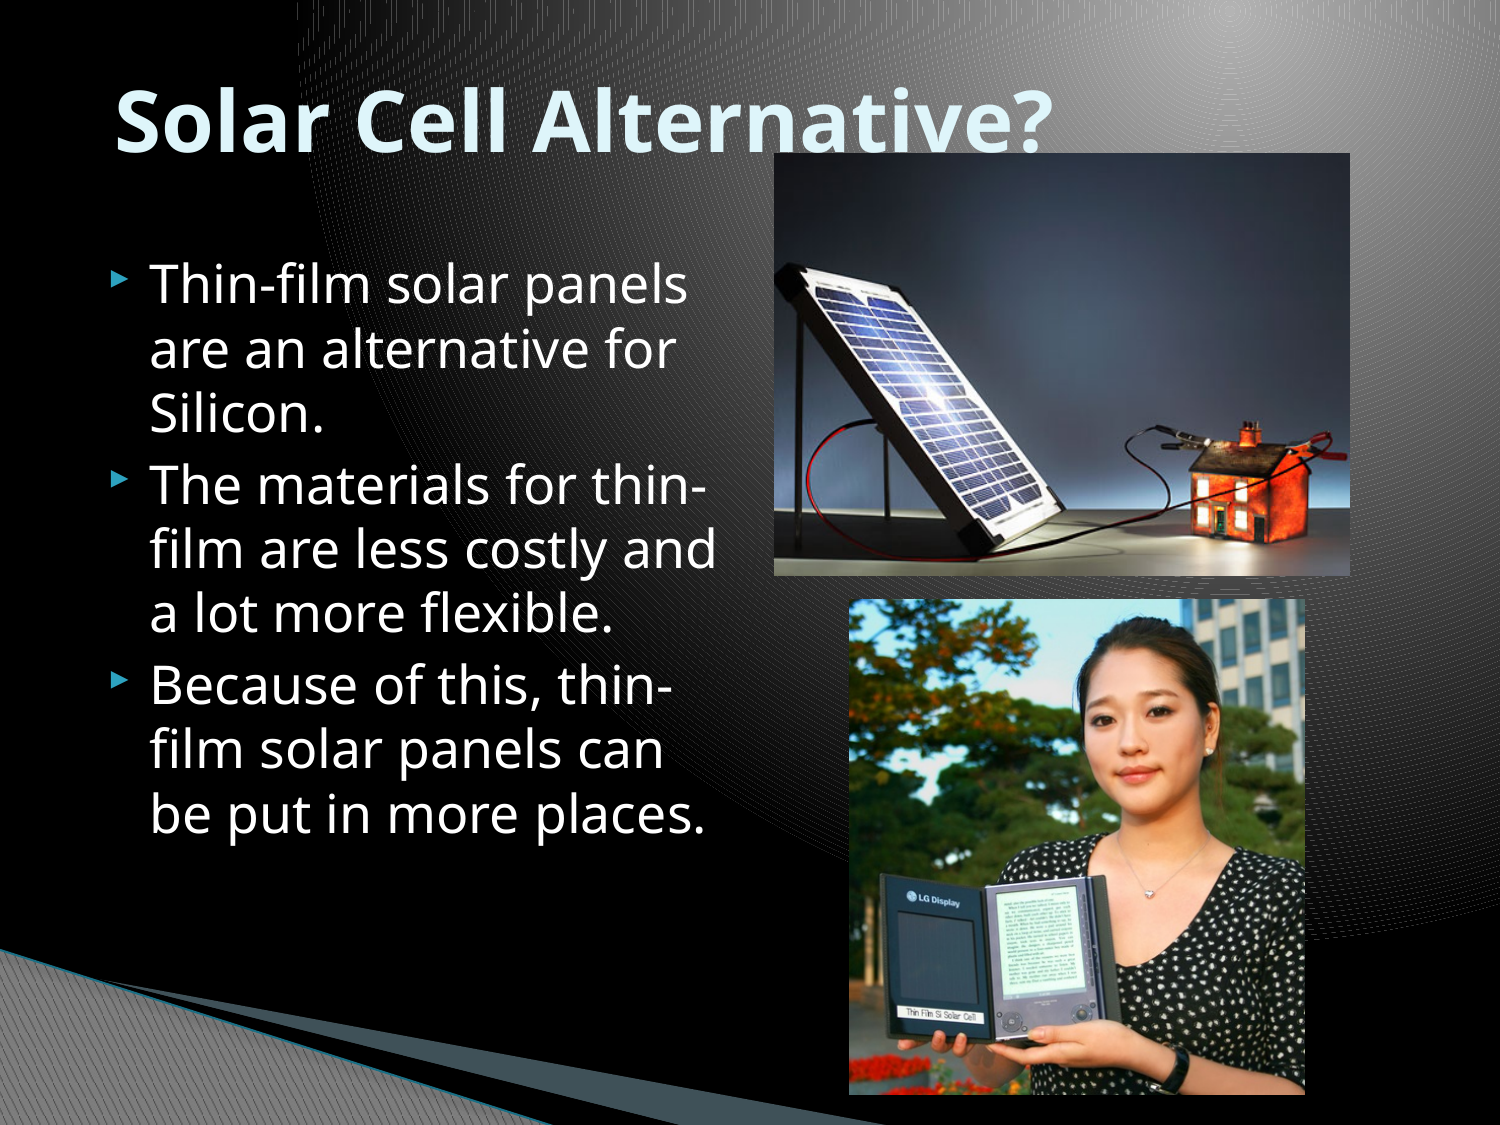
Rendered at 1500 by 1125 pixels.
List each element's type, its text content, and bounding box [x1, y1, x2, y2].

picture [849, 599, 1305, 1095]
list Thin-film solar panels are an alternative for Silicon. The materials for thin-film are less costly and a lot more flexible. Because of this, thin-film solar panels can be put in more places. [74, 242, 738, 986]
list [774, 152, 1351, 576]
title Solar Cell Alternative? [99, 24, 1450, 213]
picture [0, 952, 543, 1125]
